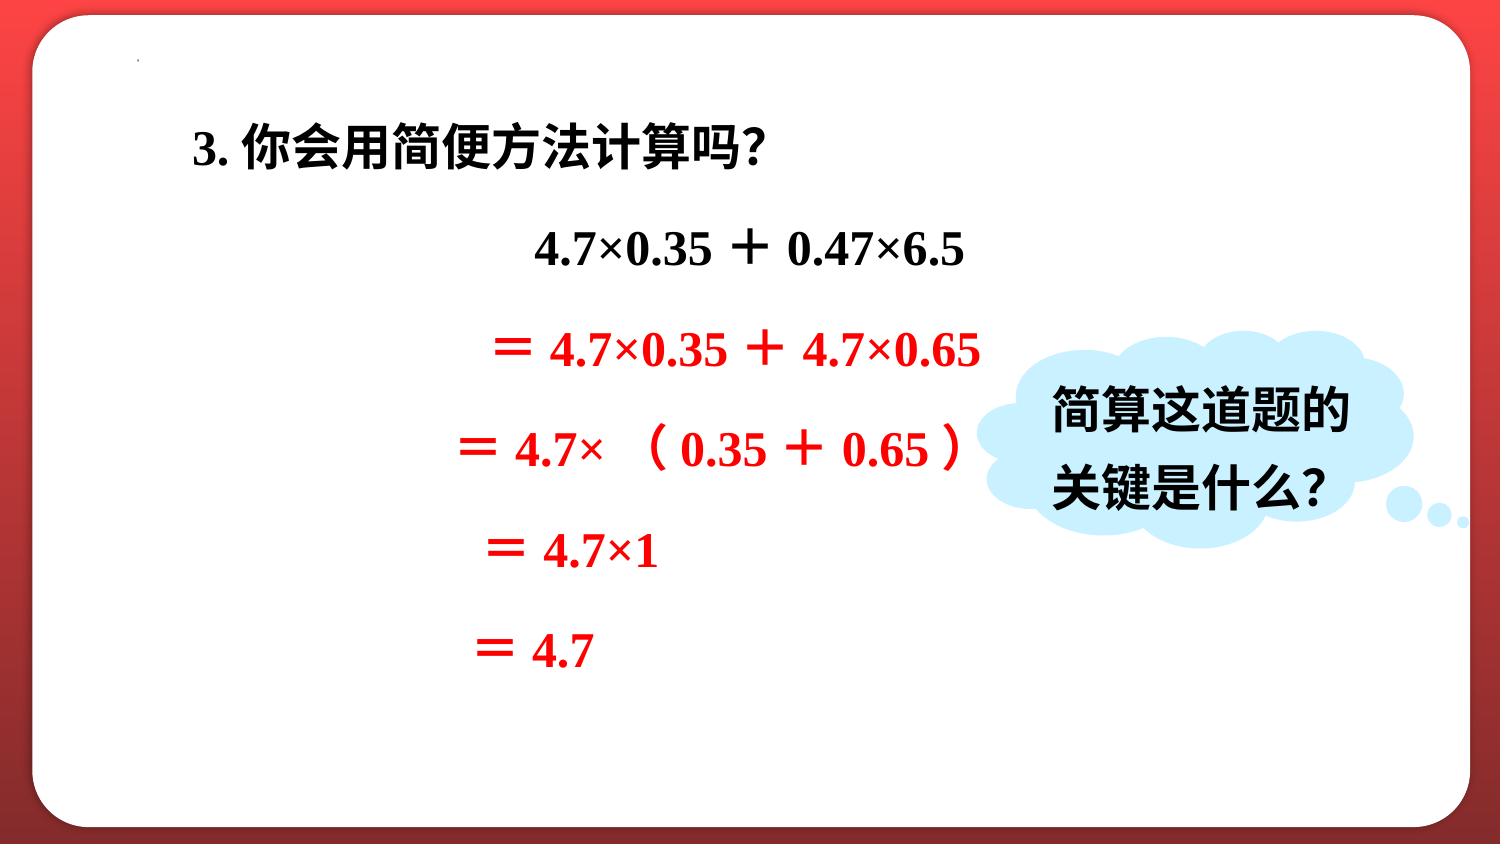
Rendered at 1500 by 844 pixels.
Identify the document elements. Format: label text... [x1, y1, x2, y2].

text_box ＝4.7×（0.35＋0.65） [438, 409, 977, 485]
text_box 3.你会用简便方法计算吗？ [177, 107, 807, 183]
text_box 4.7×0.35＋0.47×6.5 [519, 208, 981, 284]
text_box ＝4.7 [455, 610, 610, 686]
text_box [977, 330, 1414, 548]
text_box ＝4.7×0.35＋4.7×0.65 [473, 308, 997, 384]
text_box ＝4.7×1 [466, 509, 675, 585]
